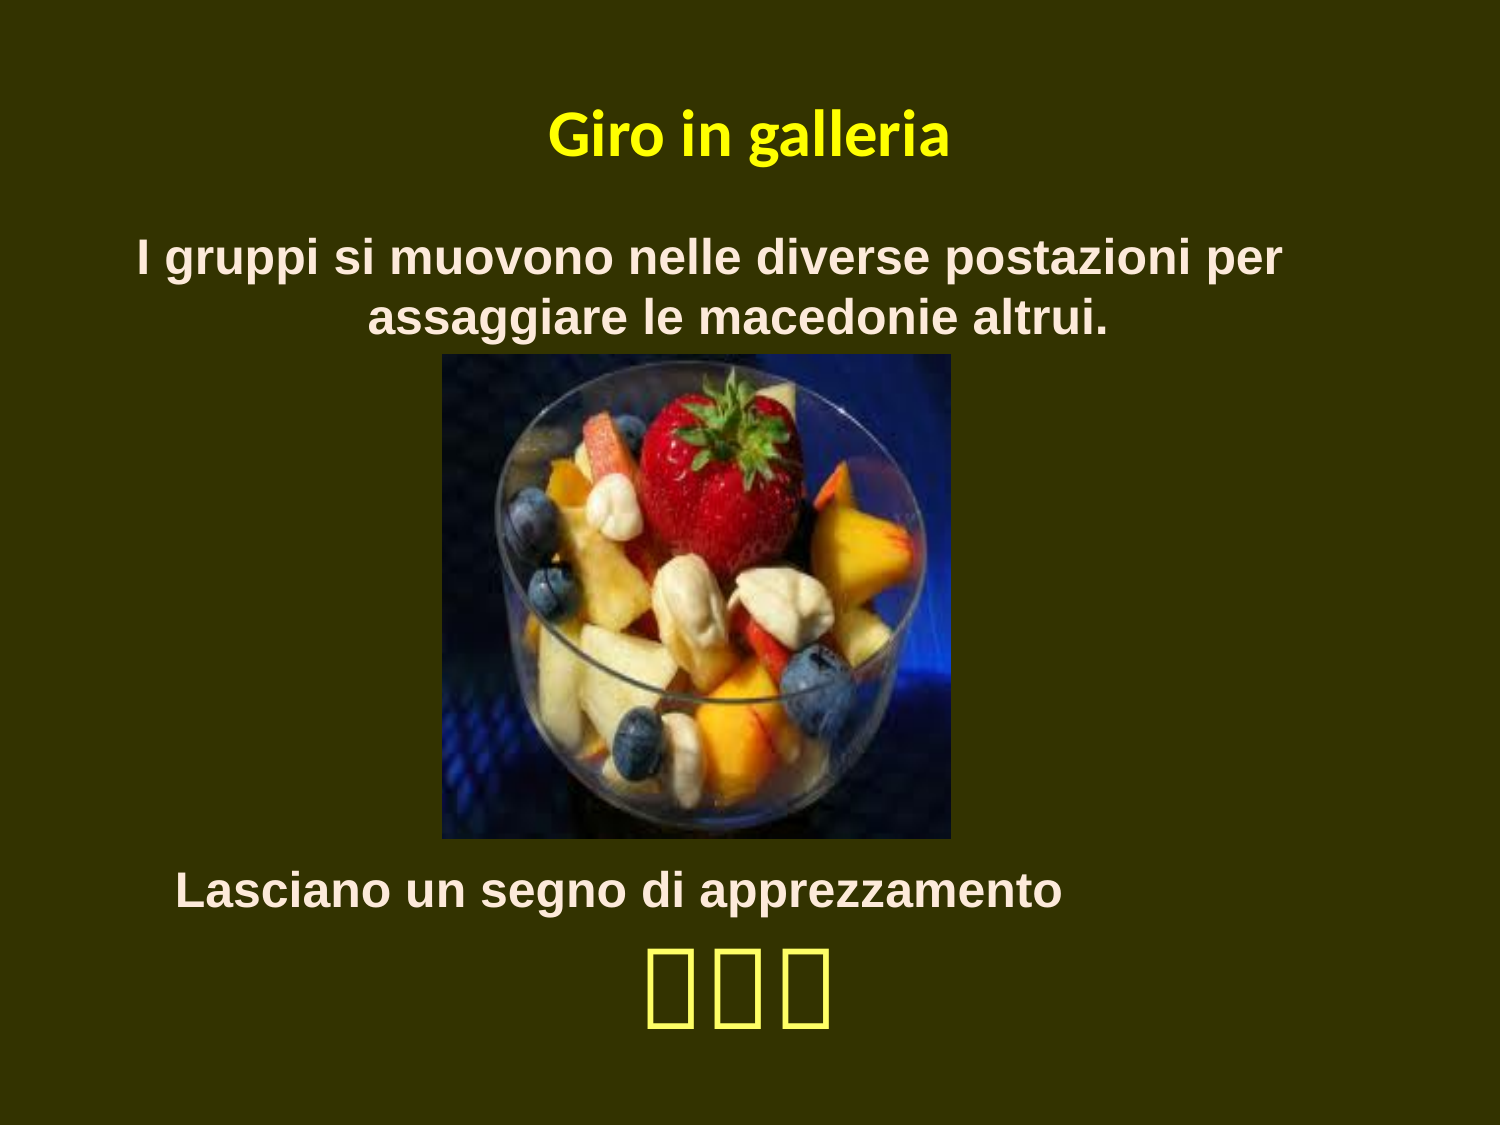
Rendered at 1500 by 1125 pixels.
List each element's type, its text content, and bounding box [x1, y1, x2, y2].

list I gruppi si muovono nelle diverse postazioni per assaggiare le macedonie altrui. Lasciano un segno di apprezzamento  [53, 217, 1368, 1035]
title Giro in galleria [127, 62, 1372, 197]
picture [442, 354, 951, 839]
